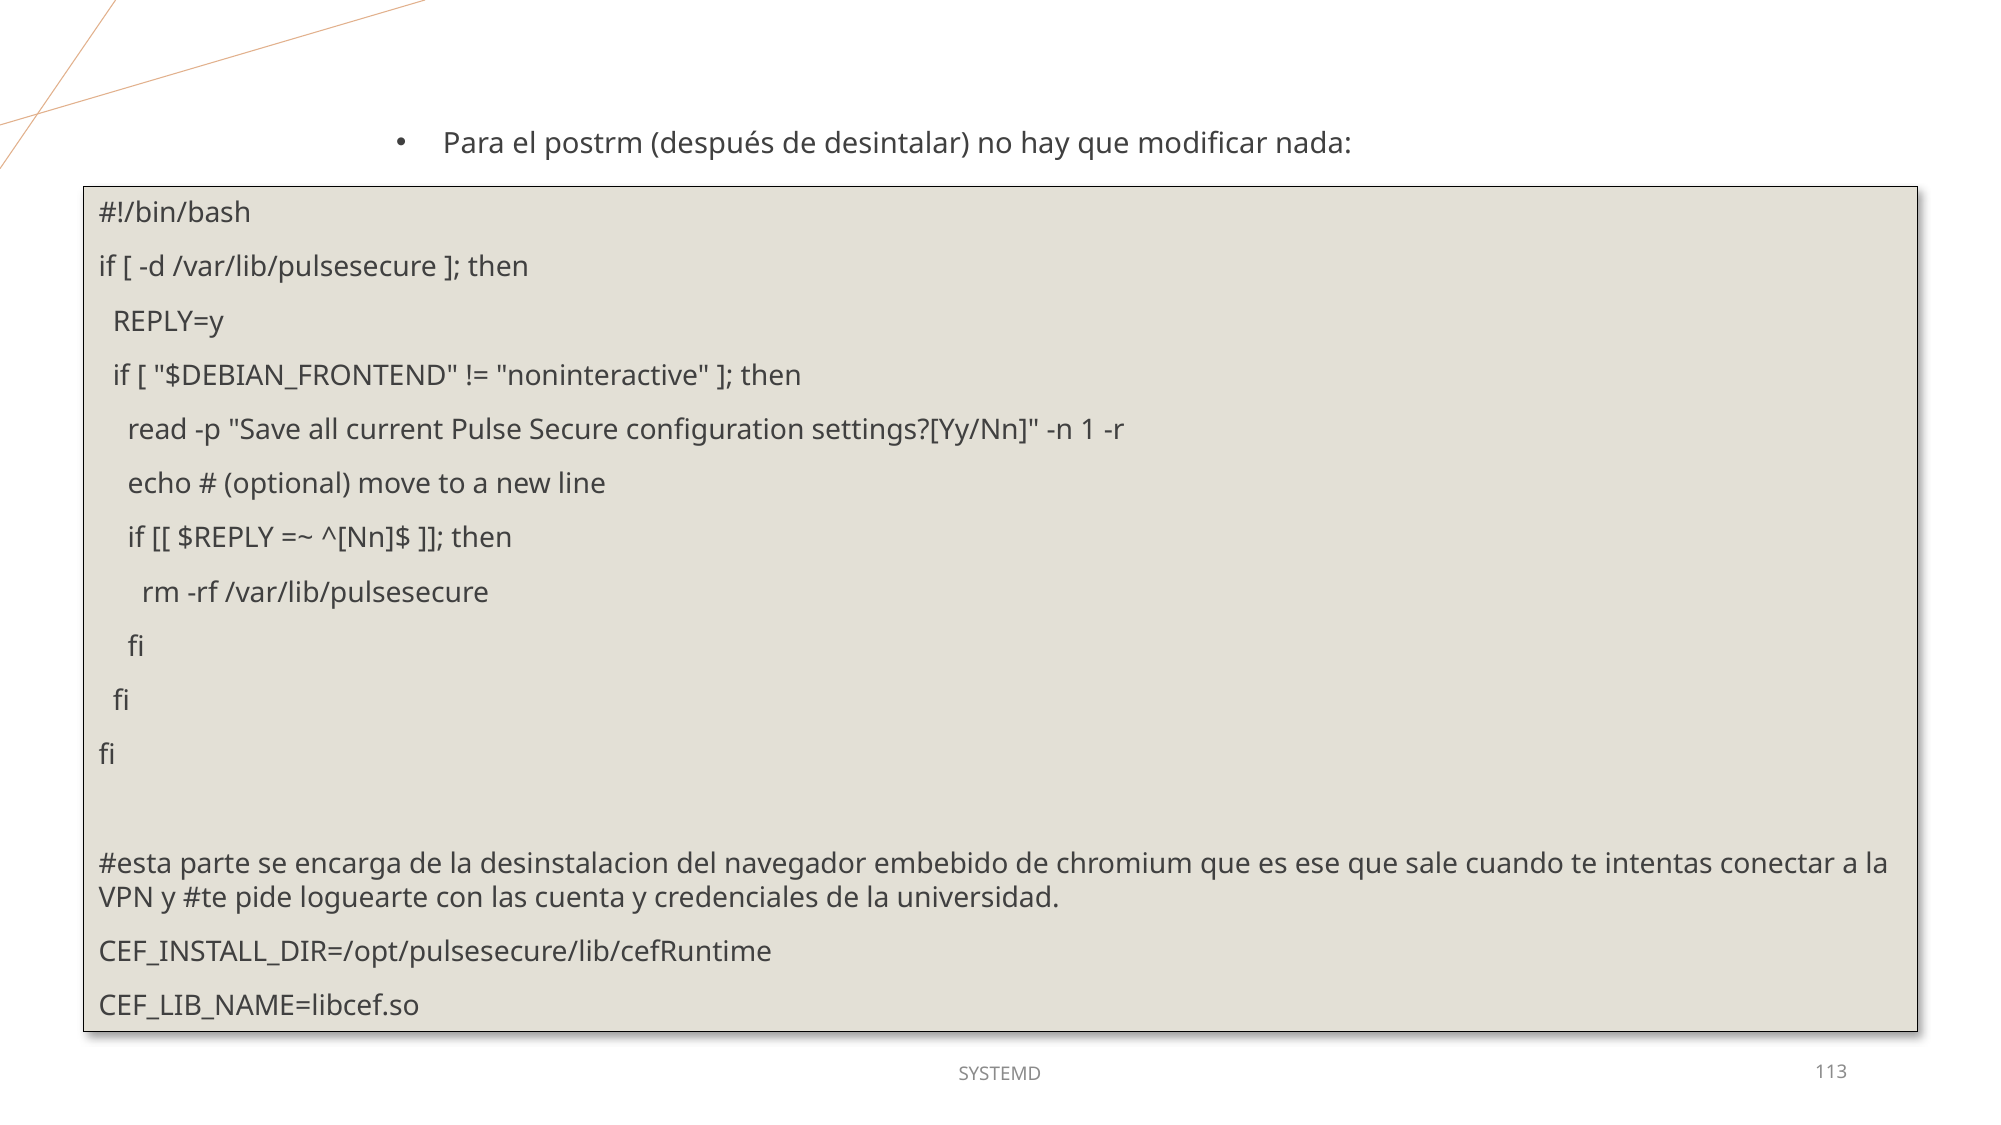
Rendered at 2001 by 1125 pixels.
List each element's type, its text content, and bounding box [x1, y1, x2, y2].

text_box Para el postrm (después de desintalar) no hay que modificar nada: [381, 60, 1619, 172]
footer SYSTEMD [662, 1045, 1338, 1103]
text_box #!/bin/bash if [ -d /var/lib/pulsesecure ]; then REPLY=y if [ "$DEBIAN_FRONTEND" != "noninteractive" ]; then read -p "Save all current Pulse Secure configuration settings?[Yy/Nn]" -n 1 -r echo # (optional) move to a new line if [[ $REPLY =~ ^[Nn]$ ]]; then rm -rf /var/lib/pulsesecure fi fi fi #esta parte se encarga de la desinstalacion del navegador embebido de chromium que es ese que sale cuando te intentas conectar a la VPN y #te pide loguearte con las cuenta y credenciales de la universidad. CEF_INSTALL_DIR=/opt/pulsesecure/lib/cefRuntime CEF_LIB_NAME=libcef.so [83, 186, 1918, 1032]
slide_number 113 [1412, 1045, 1863, 1103]
